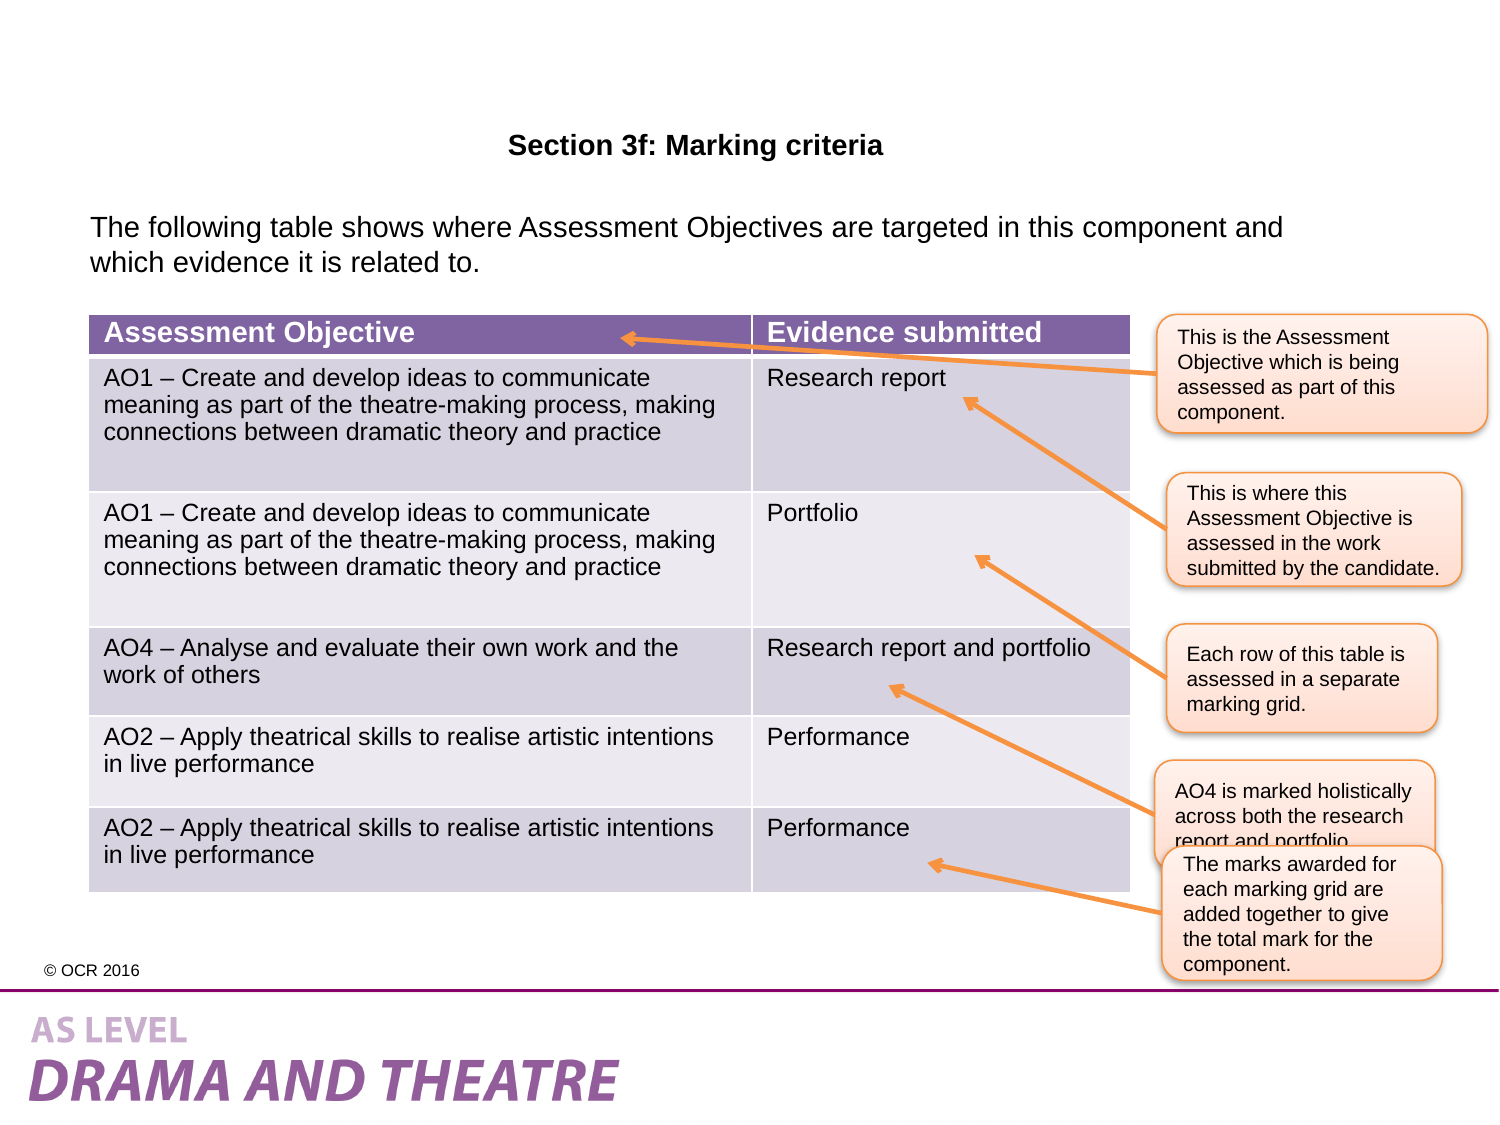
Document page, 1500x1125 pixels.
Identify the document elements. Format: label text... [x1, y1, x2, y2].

text_box Each row of this table is assessed in a separate marking grid. [1165, 623, 1439, 734]
table_header Evidence submitted [753, 315, 1130, 336]
table_cell Portfolio [753, 493, 1130, 626]
text_box AO4 is marked holistically across both the research report and portfolio. [1153, 759, 1436, 860]
text_box This is the Assessment Objective which is being assessed as part of this component. [1156, 313, 1489, 434]
table_cell AO4 – Analyse and evaluate their own work and the work of others [89, 628, 751, 715]
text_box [888, 685, 1155, 816]
table_cell AO2 – Apply theatrical skills to realise artistic intentions in live performance [89, 808, 751, 892]
table_cell Performance [753, 717, 883, 806]
table_cell AO1 – Create and develop ideas to communicate meaning as part of the theatre-making process, making connections between dramatic theory and practice [89, 359, 751, 491]
table_cell Research report and portfolio [753, 628, 970, 715]
table_cell AO1 – Create and develop ideas to communicate meaning as part of the theatre-making process, making connections between dramatic theory and practice [89, 493, 751, 626]
table_header Assessment Objective [89, 315, 751, 354]
table_cell Performance [753, 808, 1130, 892]
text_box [926, 862, 1163, 914]
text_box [962, 396, 1167, 530]
picture [0, 989, 1499, 1125]
table_cell Research report [753, 382, 1130, 491]
table_cell AO2 – Apply theatrical skills to realise artistic intentions in live performance [89, 717, 751, 806]
text_box This is where this Assessment Objective is assessed in the work submitted by the candidate. [1165, 471, 1463, 587]
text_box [974, 554, 1167, 679]
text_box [619, 337, 1158, 374]
list Section 3f: Marking criteria The following table shows where Assessment Objectives are targeted in this component and which evidence it is related to. [75, 78, 1317, 1005]
text_box The marks awarded for each marking grid are added together to give the total mark for the component. [1161, 845, 1444, 982]
